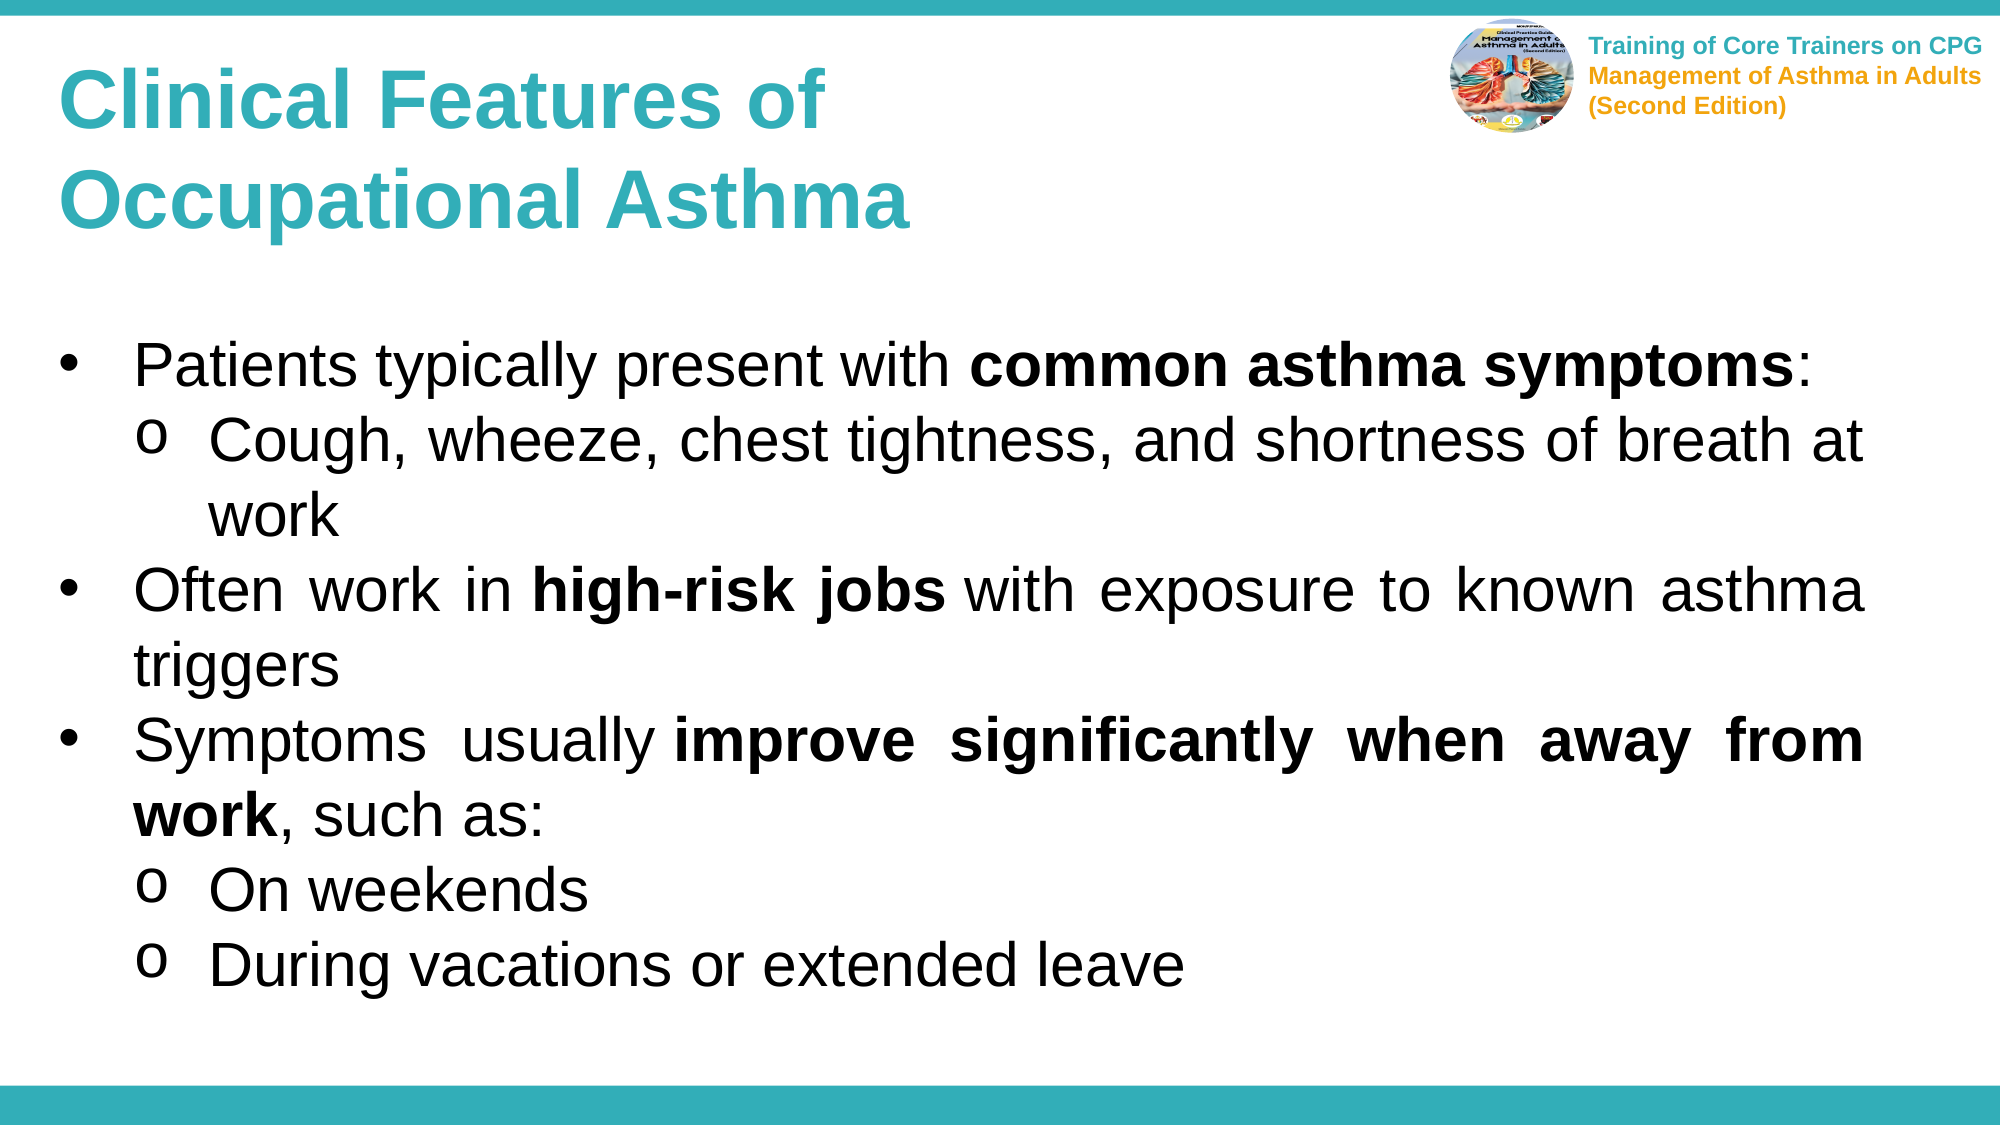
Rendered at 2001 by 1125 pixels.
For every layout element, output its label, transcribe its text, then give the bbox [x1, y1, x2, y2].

list Clinical Features of Occupational Asthma [43, 82, 2000, 209]
text_box Patients typically present with common asthma symptoms: Cough, wheeze, chest tightness, and shortness of breath at work Often work in high-risk jobs with exposure to known asthma triggers Symptoms usually improve significantly when away from work, such as: On weekends During vacations or extended leave [43, 317, 1881, 1007]
picture [1449, 18, 1574, 82]
